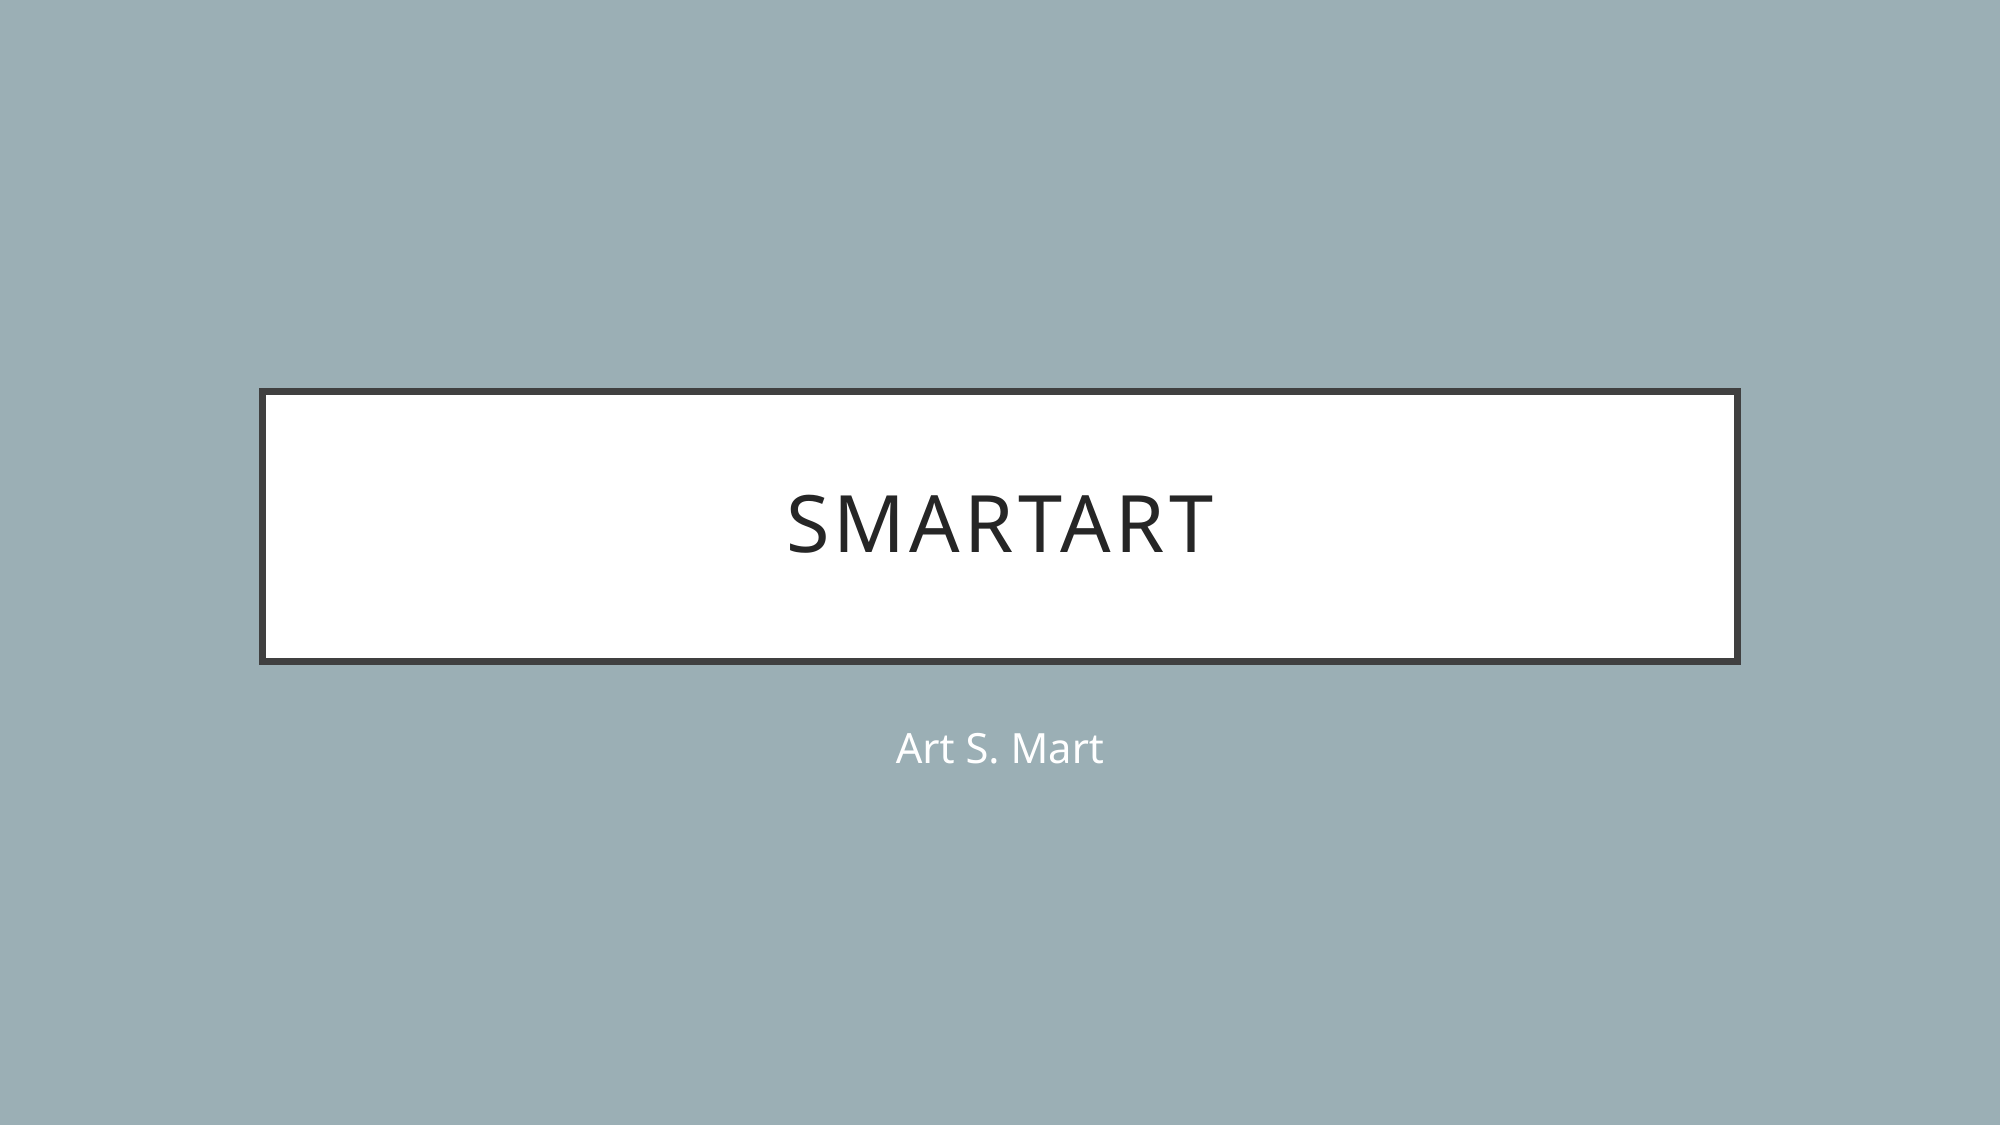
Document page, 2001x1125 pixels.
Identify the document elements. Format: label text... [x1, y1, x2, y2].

title SmartArt [259, 388, 1741, 665]
subtitle Art S. Mart [442, 713, 1558, 918]
